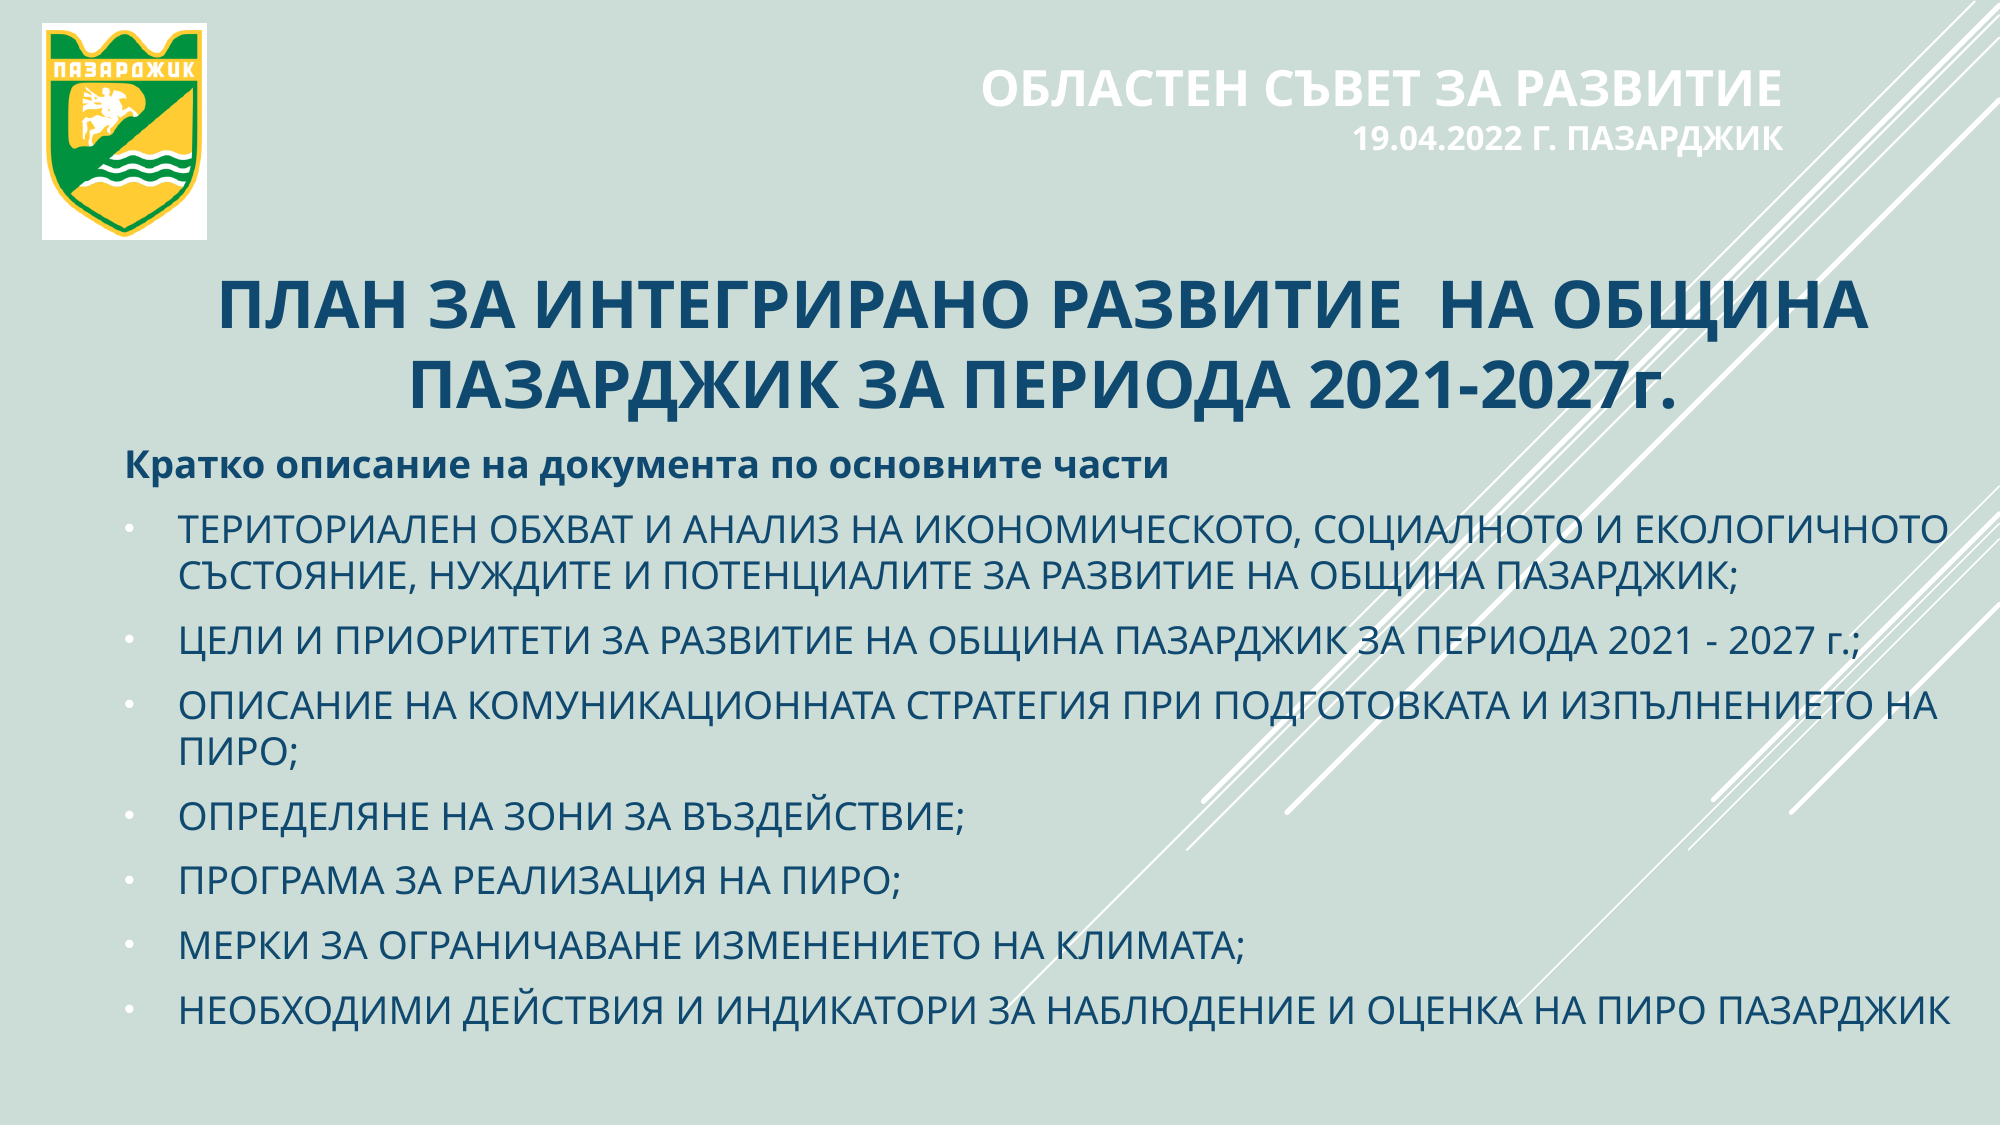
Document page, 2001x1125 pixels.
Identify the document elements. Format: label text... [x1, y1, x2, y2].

picture [41, 23, 208, 240]
subtitle ПЛАН ЗА ИНТЕГРИРАНО РАЗВИТИЕ НА ОБЩИНА ПАЗАРДЖИК ЗА ПЕРИОДА 2021-2027г. Кратко описание на документа по основните части ТЕРИТОРИАЛЕН ОБХВАТ И АНАЛИЗ НА ИКОНОМИЧЕСКОТО, СОЦИАЛНОТО И ЕКОЛОГИЧНОТО СЪСТОЯНИЕ, НУЖДИТЕ И ПОТЕНЦИАЛИТЕ ЗА РАЗВИТИЕ НА ОБЩИНА ПАЗАРДЖИК; ЦЕЛИ И ПРИОРИТЕТИ ЗА РАЗВИТИЕ НА ОБЩИНА ПАЗАРДЖИК ЗА ПЕРИОДА 2021 - 2027 г.; ОПИСАНИЕ НА КОМУНИКАЦИОННАТА СТРАТЕГИЯ ПРИ ПОДГОТОВКАТА И ИЗПЪЛНЕНИЕТО НА ПИРО; ОПРЕДЕЛЯНЕ НА ЗОНИ ЗА ВЪЗДЕЙСТВИЕ; ПРОГРАМА ЗА РЕАЛИЗАЦИЯ НА ПИРО; МЕРКИ ЗА ОГРАНИЧАВАНЕ ИЗМЕНЕНИЕТО НА КЛИМАТА; НЕОБХОДИМИ ДЕЙСТВИЯ И ИНДИКАТОРИ ЗА НАБЛЮДЕНИЕ И ОЦЕНКА НА ПИРО ПАЗАРДЖИК [109, 255, 1978, 1110]
title ОБЛАСТЕН СЪВЕТ ЗА РАЗВИТИЕ 19.04.2022 г. Пазарджик [90, 0, 1799, 165]
